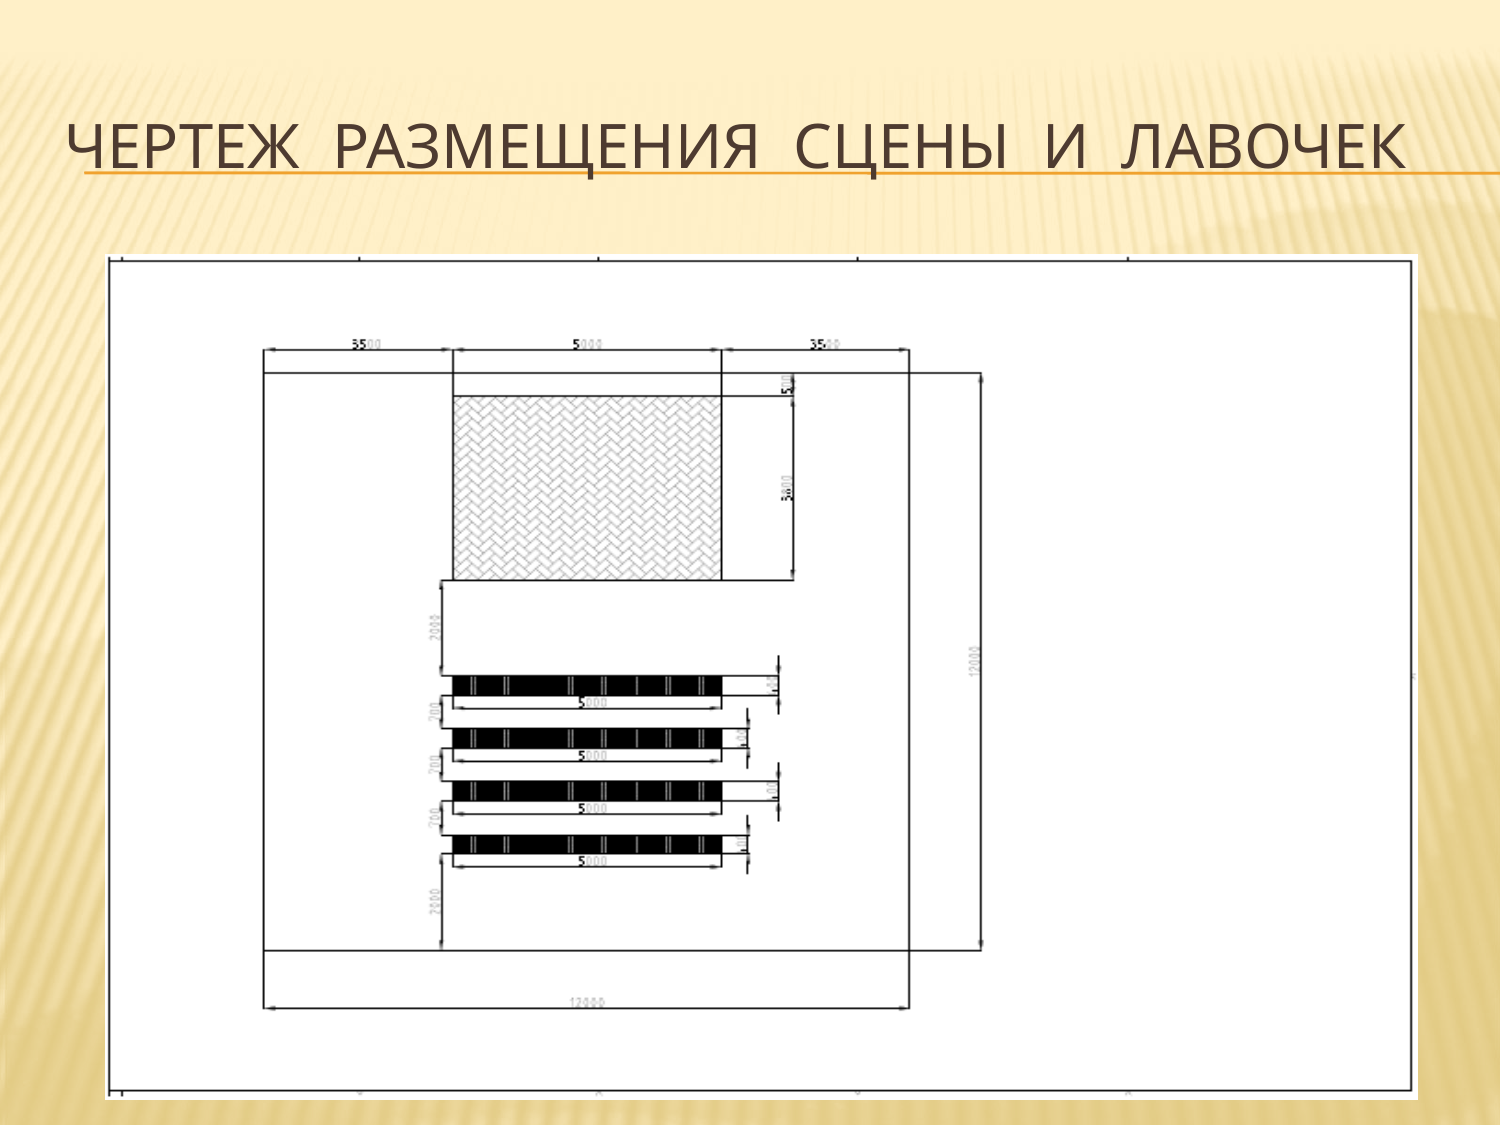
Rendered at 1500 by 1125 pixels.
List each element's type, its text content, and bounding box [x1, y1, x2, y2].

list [105, 254, 1419, 1100]
title ЧЕРТЕЖ РАЗМЕЩЕНИЯ СЦЕНЫ И ЛАВОЧЕК [50, 75, 1475, 213]
